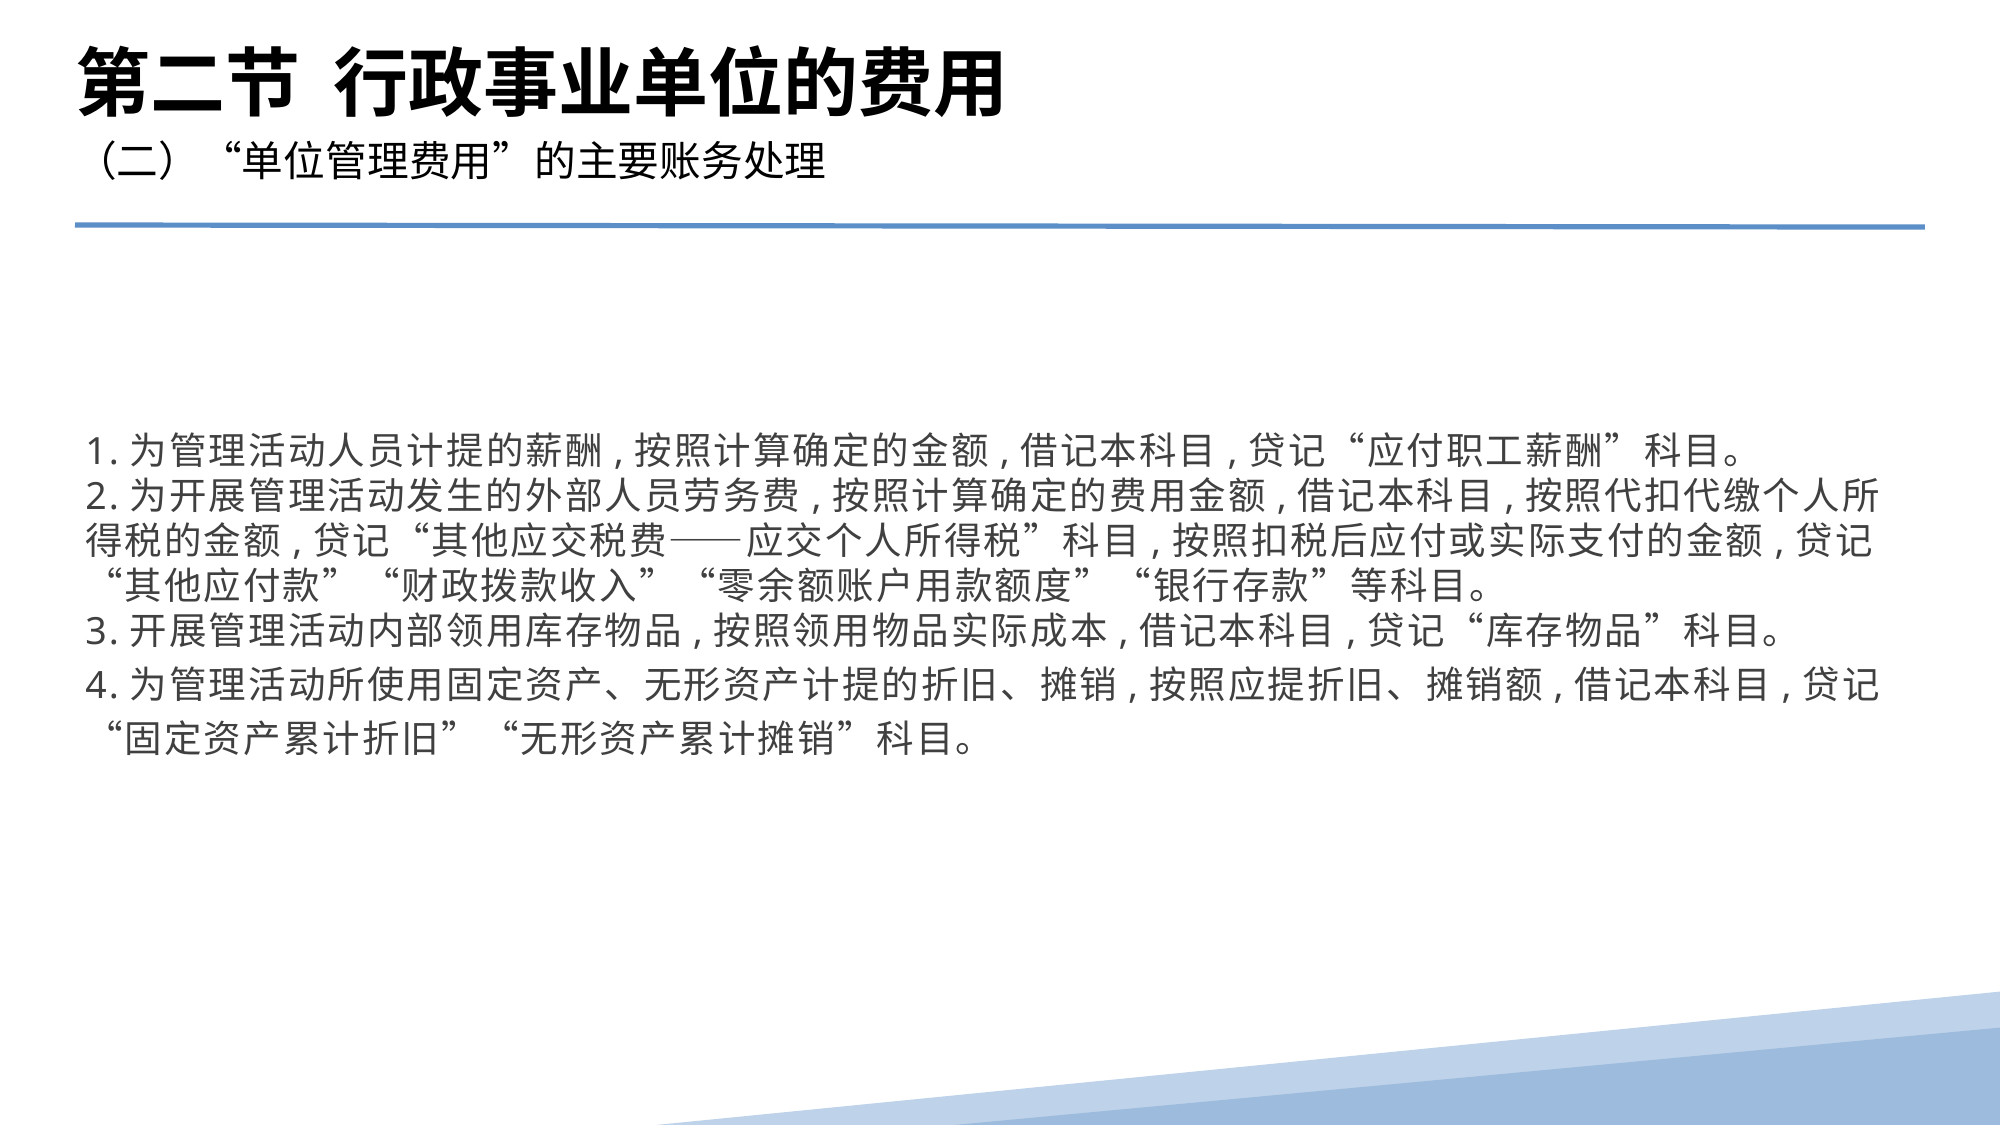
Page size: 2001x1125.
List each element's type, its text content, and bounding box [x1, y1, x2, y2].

text_box 第二节 行政事业单位的费用 [75, 24, 1925, 124]
text_box 1.为管理活动人员计提的薪酬,按照计算确定的金额,借记本科目,贷记“应付职工薪酬”科目。 2.为开展管理活动发生的外部人员劳务费,按照计算确定的费用金额,借记本科目,按照代扣代缴个人所得税的金额,贷记“其他应交税费——应交个人所得税”科目,按照扣税后应付或实际支付的金额,贷记“其他应付款”“财政拨款收入”“零余额账户用款额度”“银行存款”等科目。 3.开展管理活动内部领用库存物品,按照领用物品实际成本,借记本科目,贷记“库存物品”科目。 4.为管理活动所使用固定资产、无形资产计提的折旧、摊销,按照应提折旧、摊销额,借记本科目,贷记“固定资产累计折旧”“无形资产累计摊销”科目。 [75, 235, 1925, 1022]
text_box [656, 991, 2000, 1125]
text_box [74, 224, 1925, 228]
text_box （二）“单位管理费用”的主要账务处理 [75, 124, 1925, 200]
